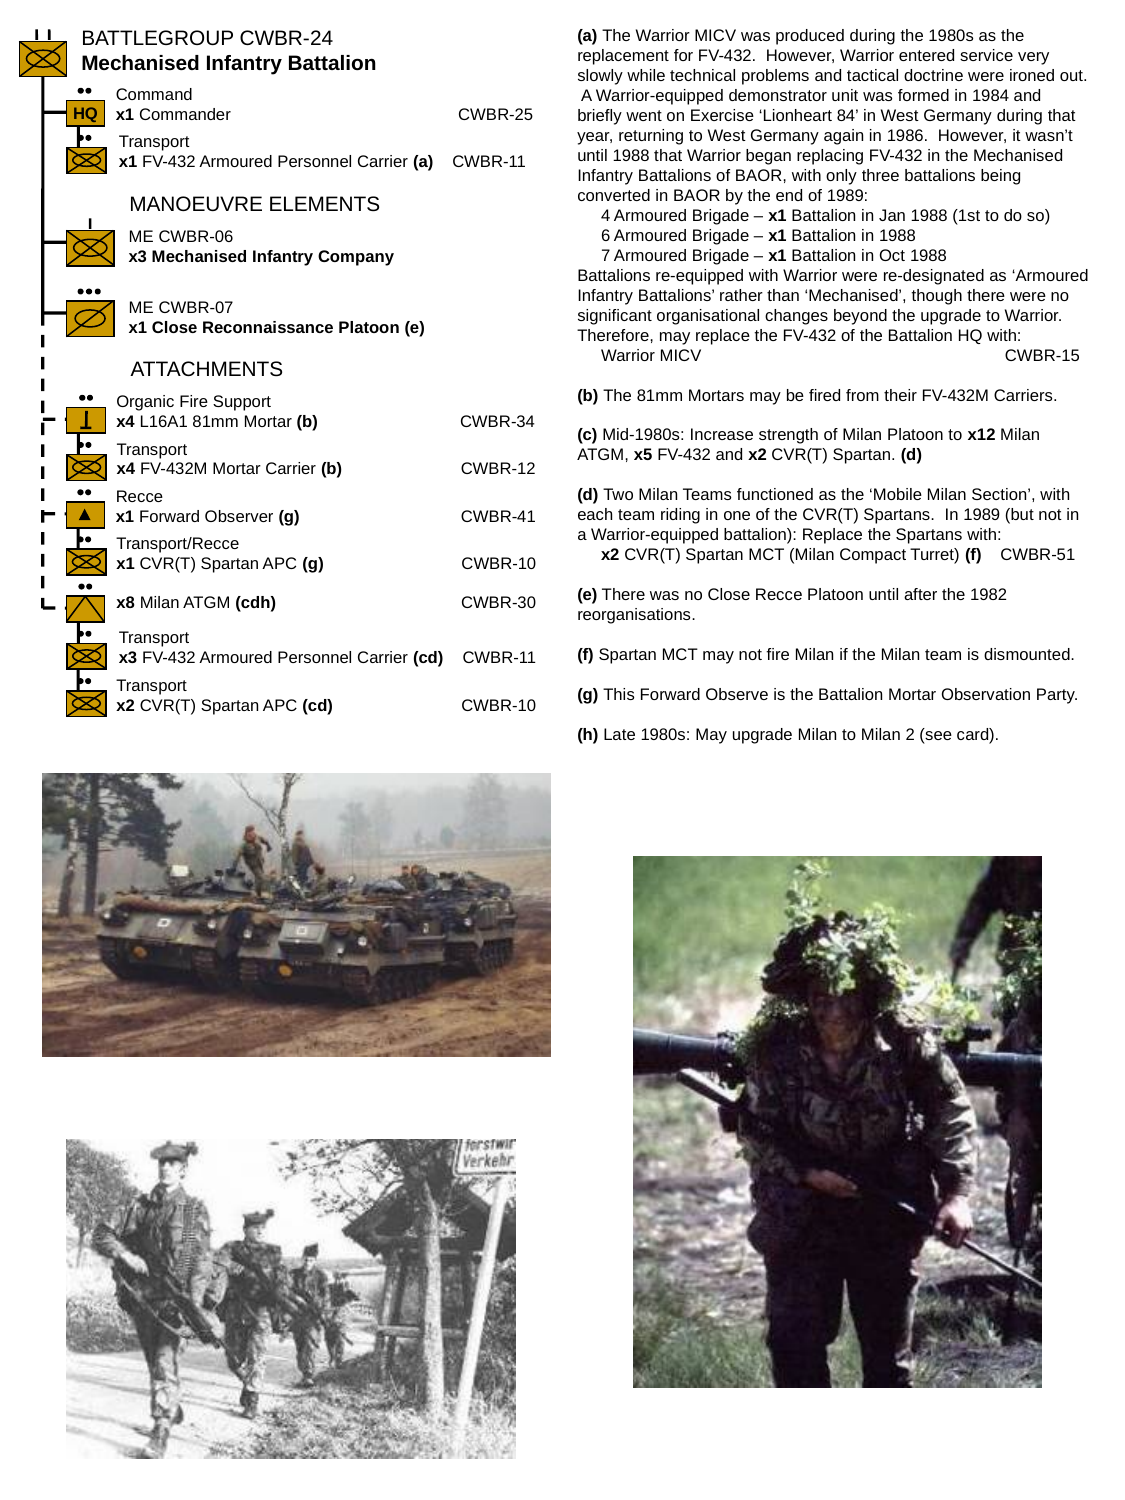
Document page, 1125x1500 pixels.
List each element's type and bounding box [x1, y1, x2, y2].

text_box [79, 395, 93, 400]
text_box [42, 413, 50, 420]
text_box [79, 584, 92, 589]
text_box [78, 289, 100, 294]
picture [42, 773, 551, 1057]
picture [633, 856, 1042, 1388]
text_box [42, 513, 50, 520]
text_box [36, 29, 50, 40]
text_box [78, 490, 91, 495]
text_box [562, 17, 1106, 751]
text_box [78, 623, 91, 636]
text_box [78, 537, 91, 548]
text_box [65, 584, 552, 722]
picture [66, 1139, 516, 1459]
text_box [19, 17, 549, 344]
text_box [64, 348, 552, 581]
text_box [42, 602, 50, 609]
